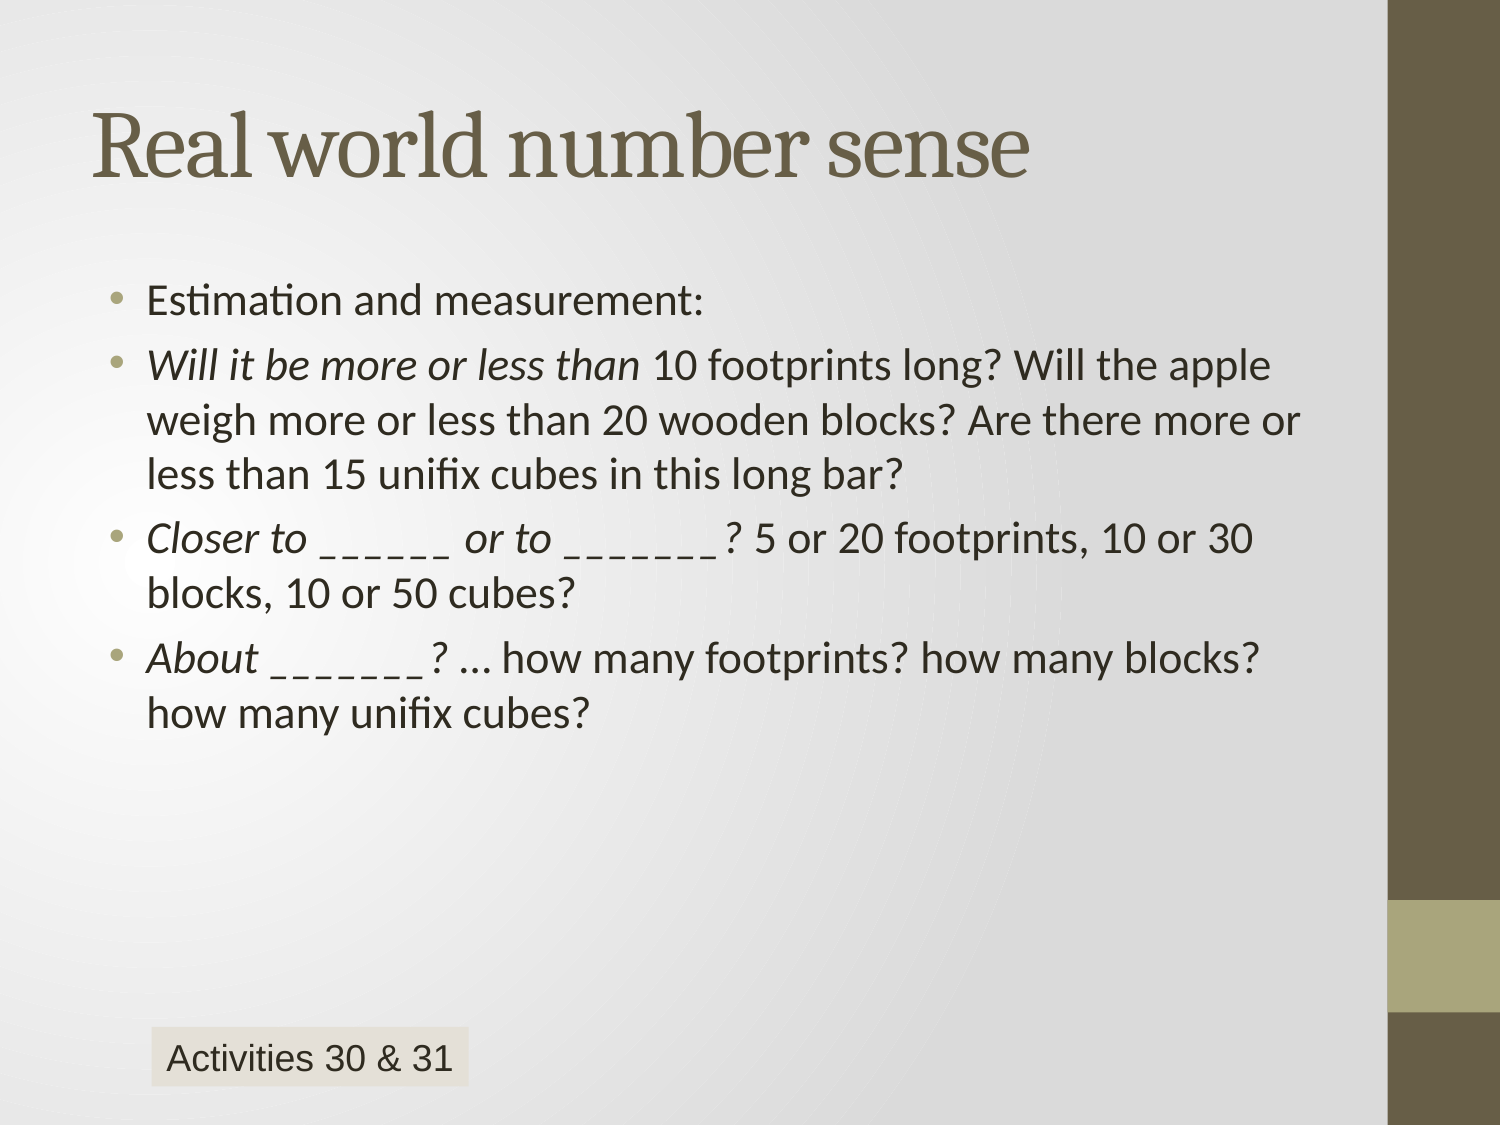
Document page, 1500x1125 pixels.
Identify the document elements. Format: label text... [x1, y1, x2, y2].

list Estimation and measurement: Will it be more or less than 10 footprints long? Will the apple weigh more or less than 20 wooden blocks? Are there more or less than 15 unifix cubes in this long bar? Closer to ______ or to _______? 5 or 20 footprints, 10 or 30 blocks, 10 or 50 cubes? About _______? … how many footprints? how many blocks? how many unifix cubes? [74, 262, 1326, 1051]
title Real world number sense [75, 45, 1325, 233]
text_box Activities 30 & 31 [151, 1026, 469, 1087]
